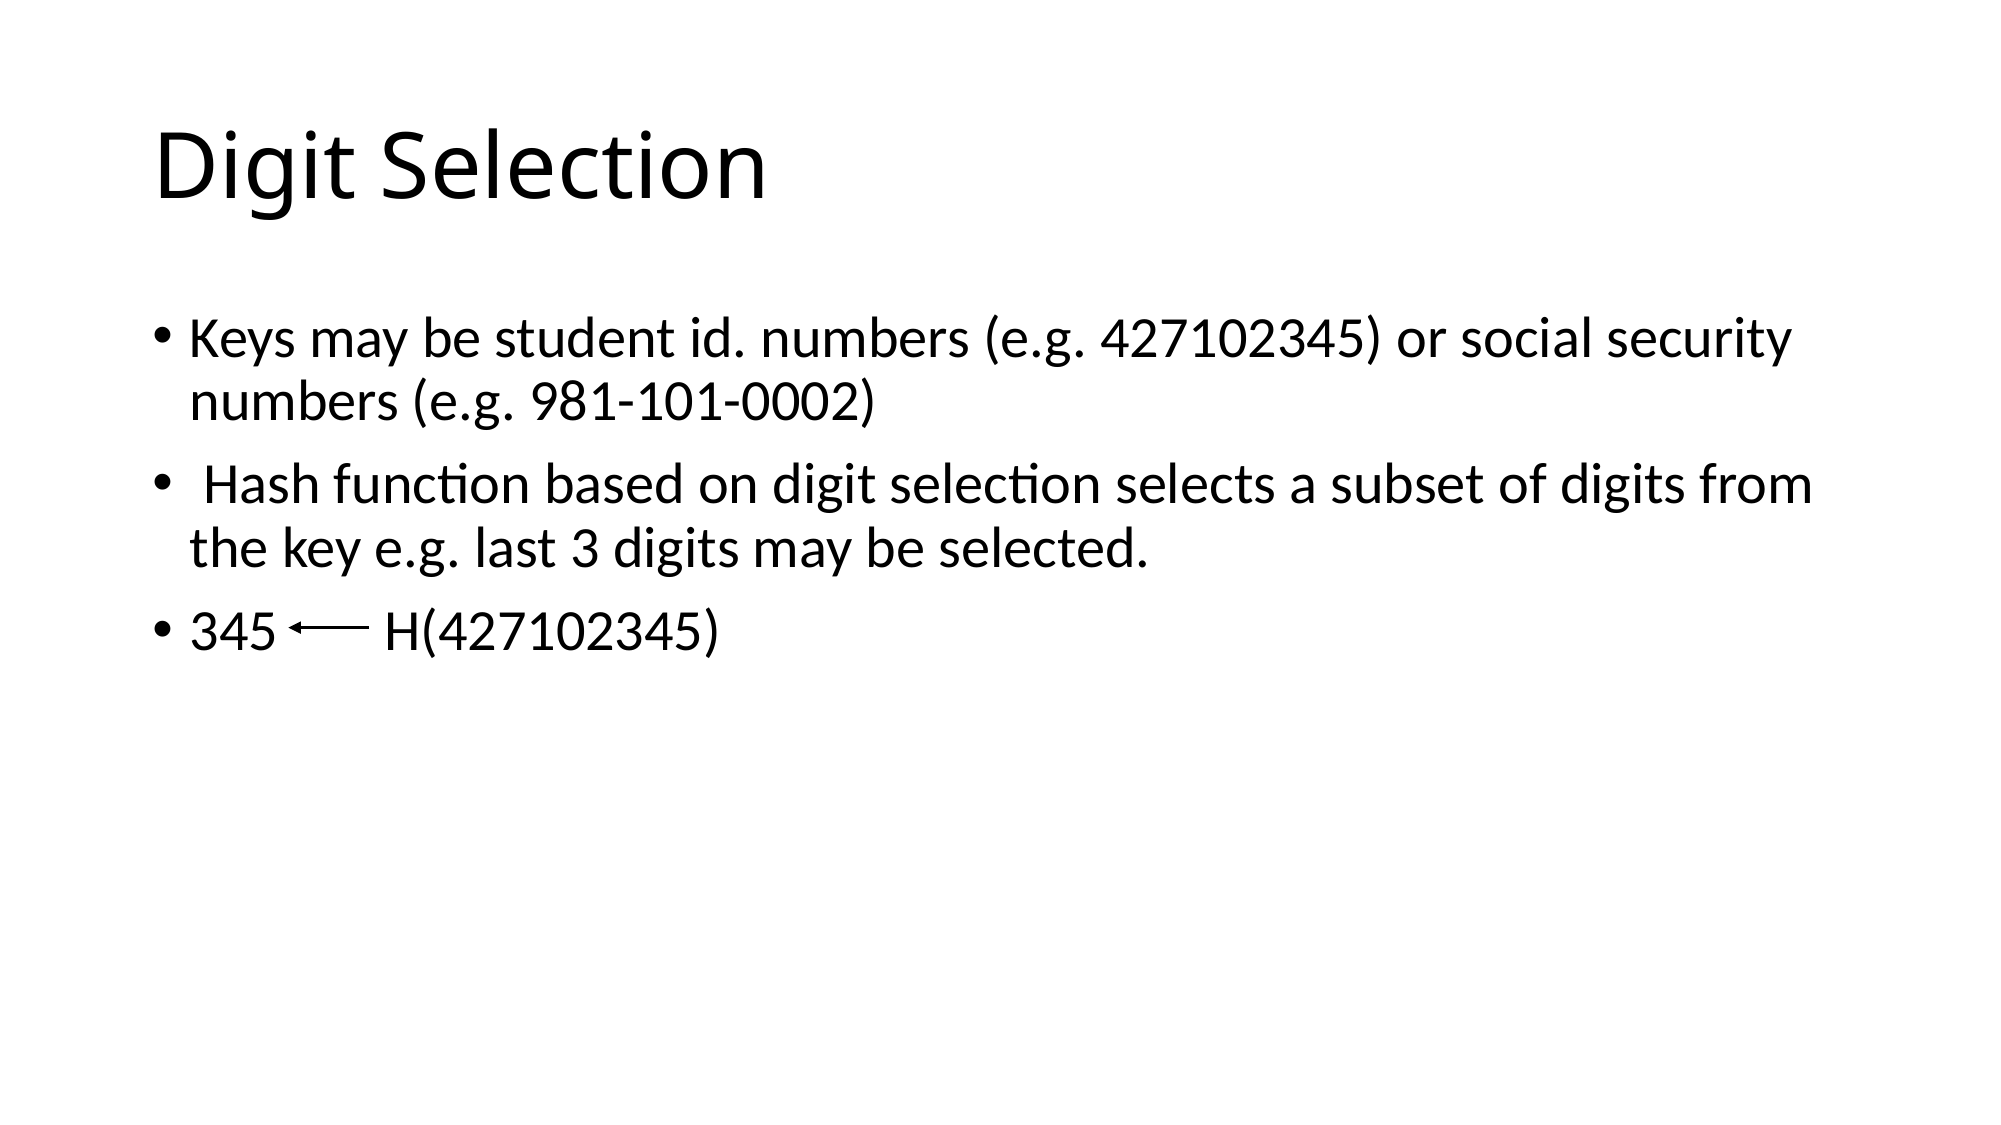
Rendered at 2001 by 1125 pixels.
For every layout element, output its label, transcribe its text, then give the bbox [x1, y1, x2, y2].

list Keys may be student id. numbers (e.g. 427102345) or social security numbers (e.g. 981-101-0002) Hash function based on digit selection selects a subset of digits from the key e.g. last 3 digits may be selected. 345 H(427102345) [137, 299, 1863, 1014]
title Digit Selection [137, 59, 1863, 278]
